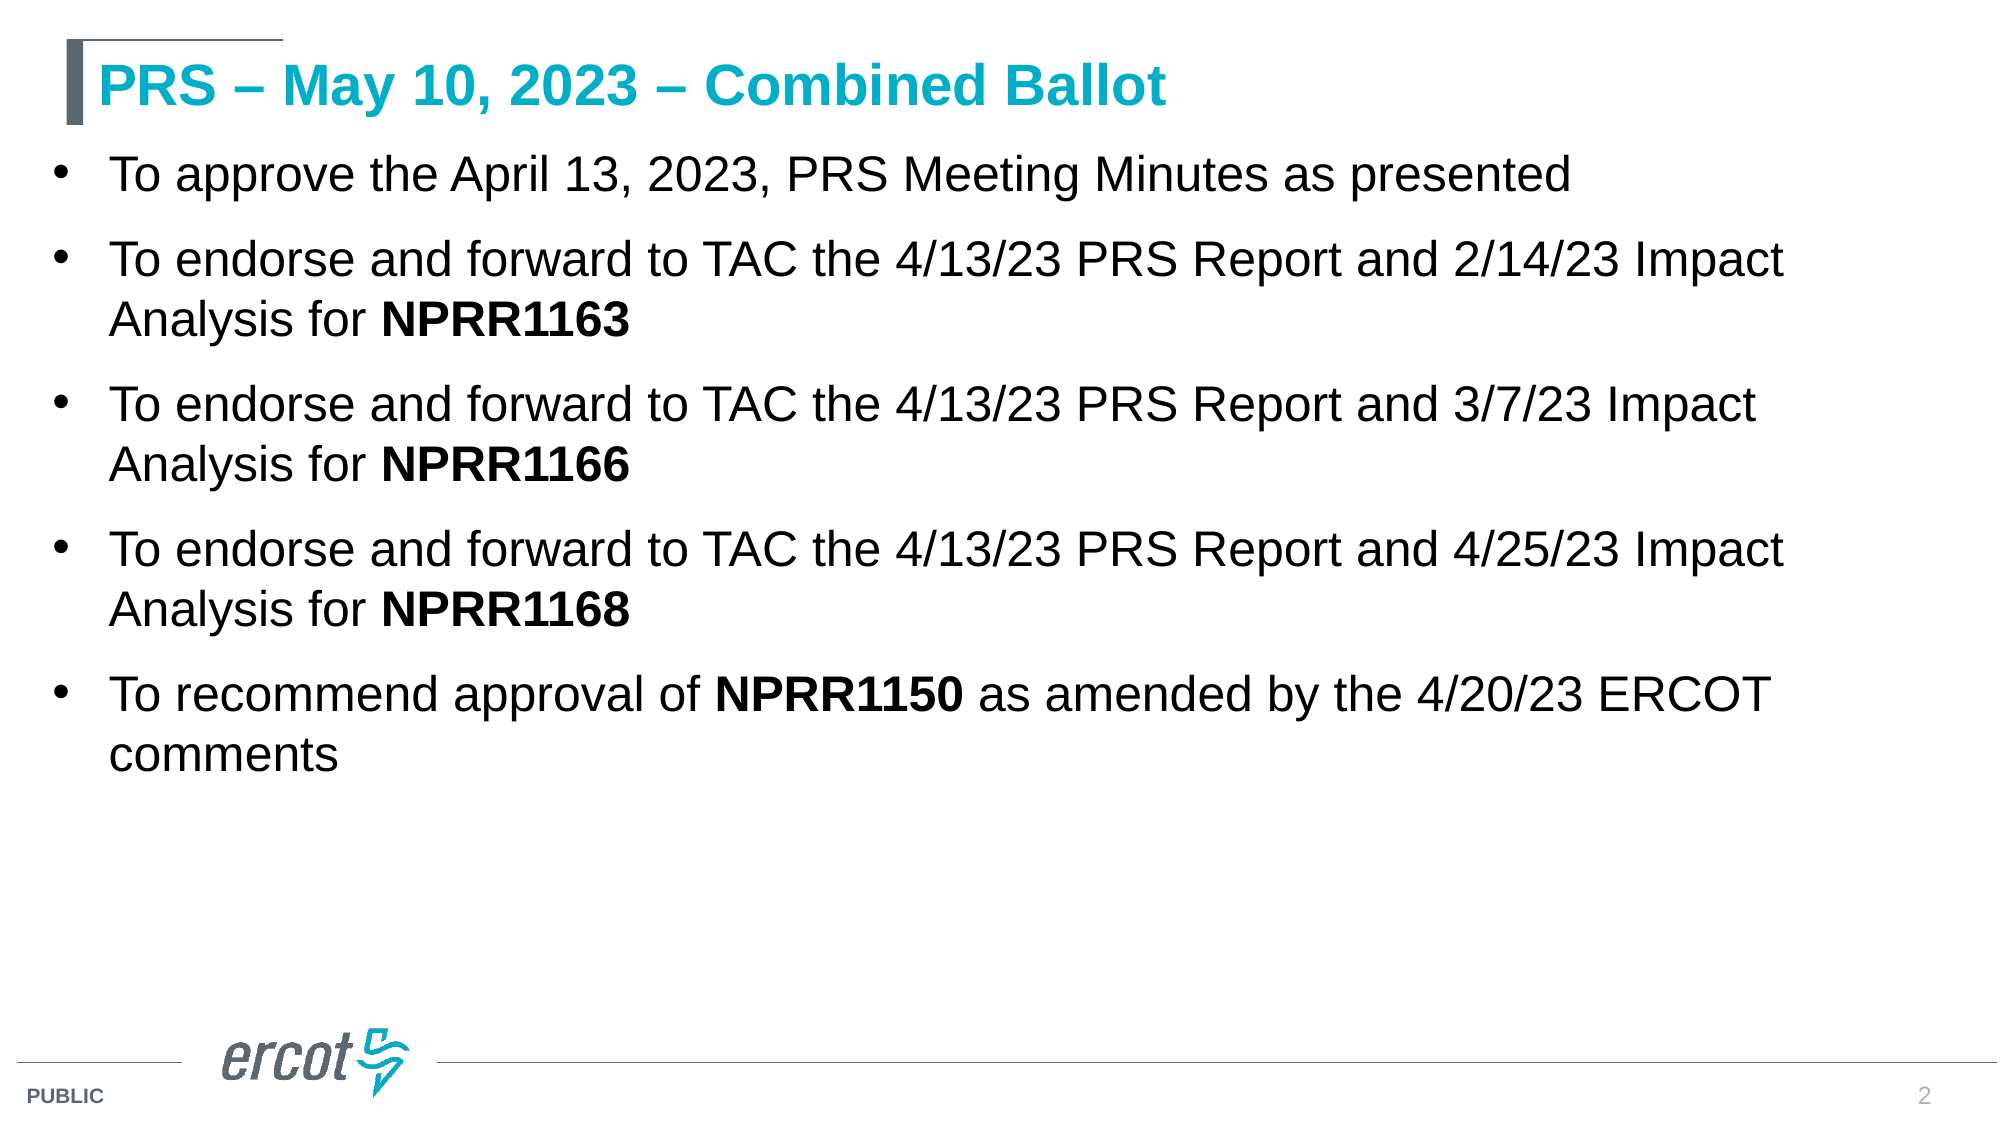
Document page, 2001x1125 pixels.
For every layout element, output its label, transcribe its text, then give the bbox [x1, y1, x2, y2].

picture [218, 1024, 413, 1100]
slide_number 2 [1866, 1076, 1984, 1113]
list To approve the April 13, 2023, PRS Meeting Minutes as presented To endorse and forward to TAC the 4/13/23 PRS Report and 2/14/23 Impact Analysis for NPRR1163 To endorse and forward to TAC the 4/13/23 PRS Report and 3/7/23 Impact Analysis for NPRR1166 To endorse and forward to TAC the 4/13/23 PRS Report and 4/25/23 Impact Analysis for NPRR1168 To recommend approval of NPRR1150 as amended by the 4/20/23 ERCOT comments [37, 133, 1963, 950]
title PRS – May 10, 2023 – Combined Ballot [83, 39, 1934, 125]
